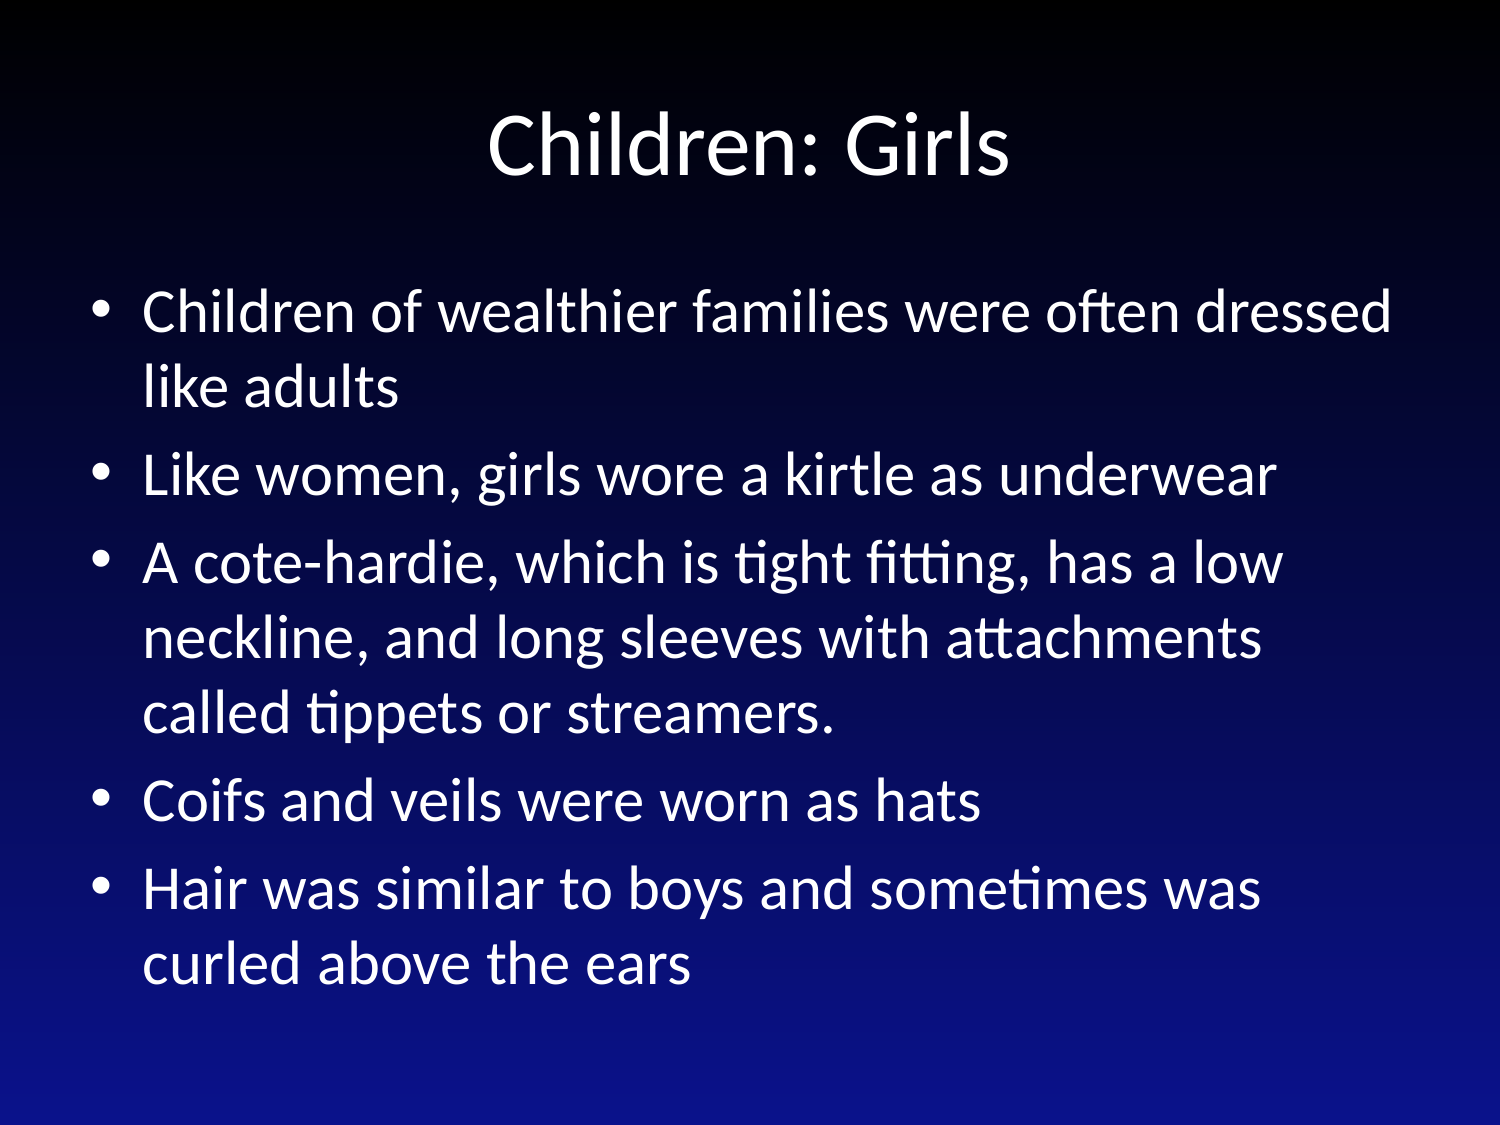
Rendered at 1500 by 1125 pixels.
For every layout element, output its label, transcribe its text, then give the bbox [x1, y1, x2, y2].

title Children: Girls [75, 45, 1425, 233]
list Children of wealthier families were often dressed like adults Like women, girls wore a kirtle as underwear A cote-hardie, which is tight fitting, has a low neckline, and long sleeves with attachments called tippets or streamers. Coifs and veils were worn as hats Hair was similar to boys and sometimes was curled above the ears [75, 262, 1425, 1005]
